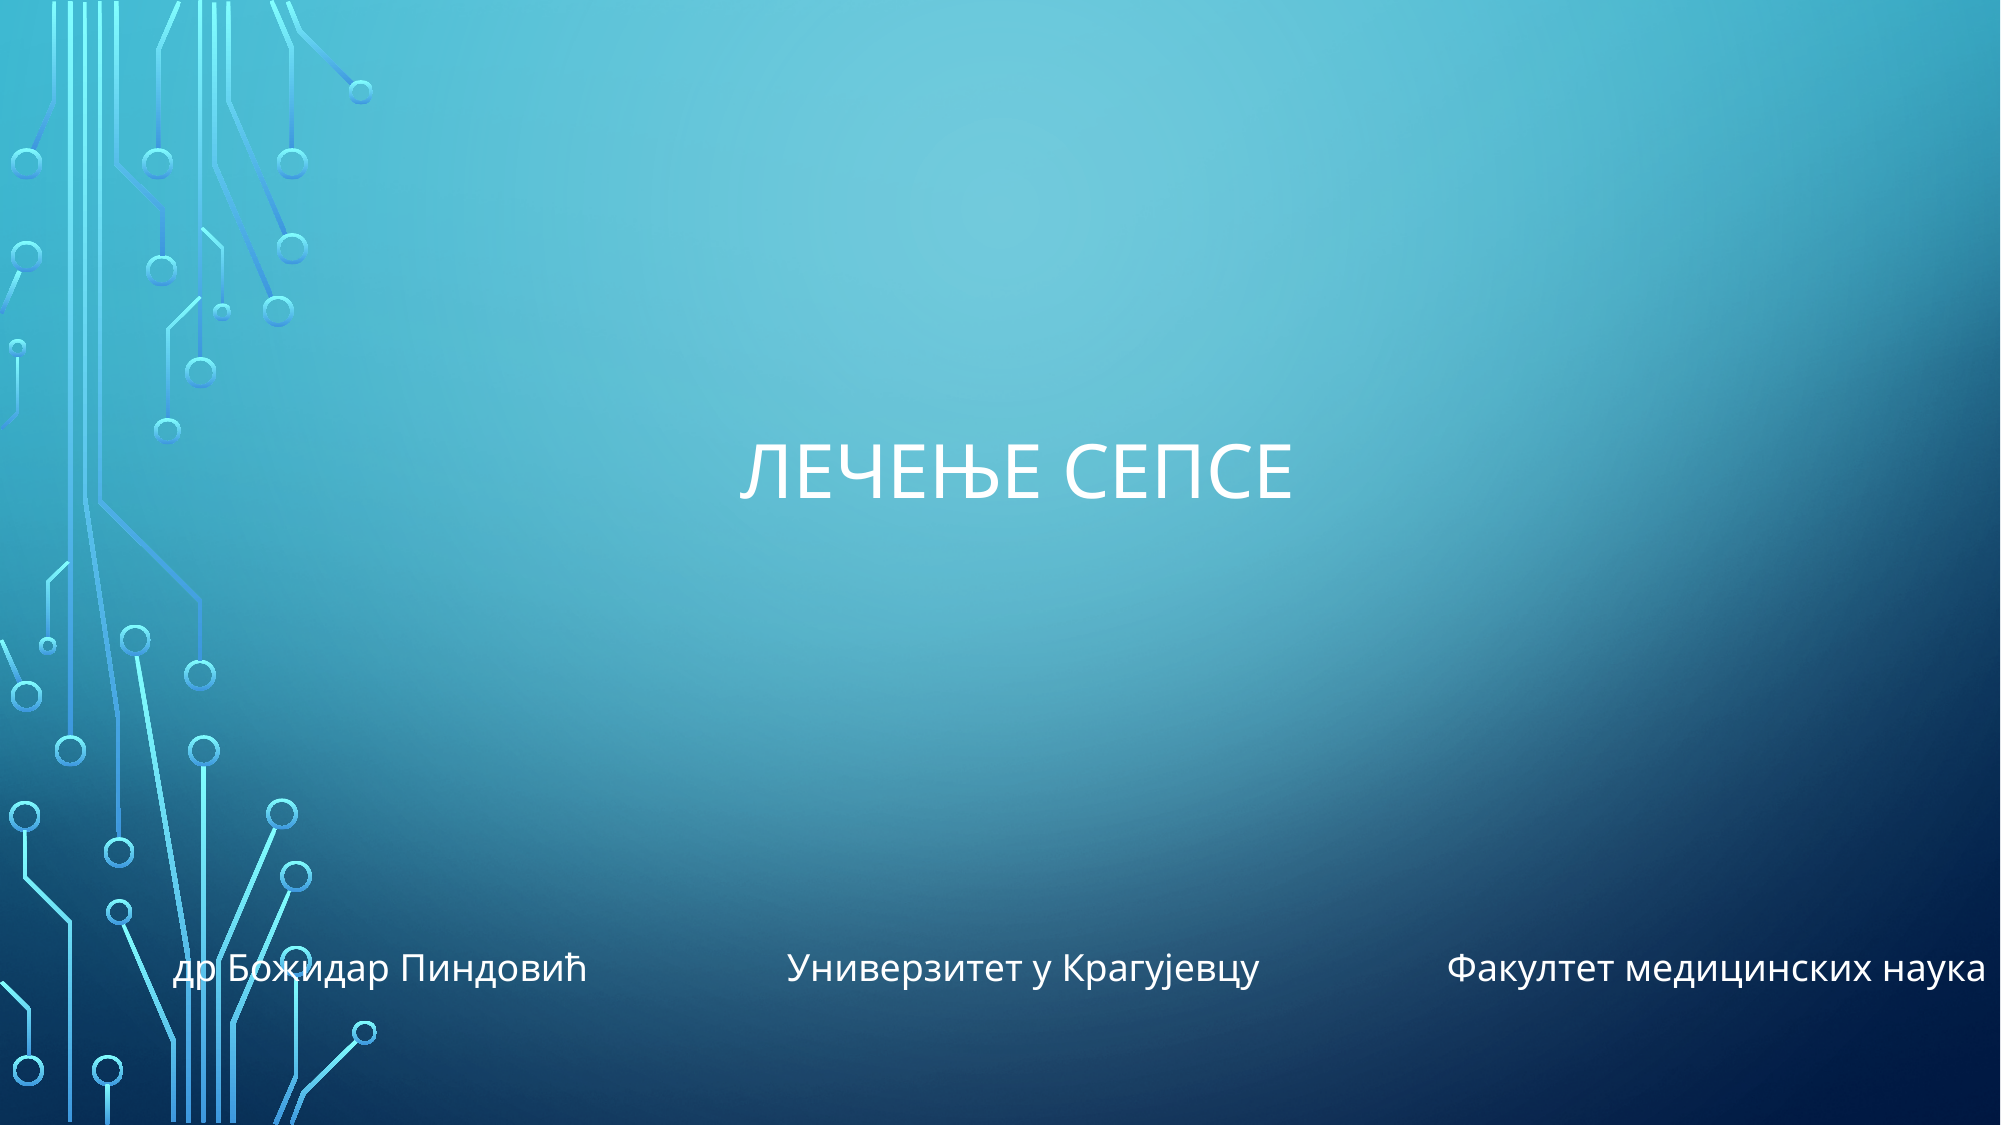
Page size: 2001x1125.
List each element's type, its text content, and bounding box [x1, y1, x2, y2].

text_box Факултет медицинских наука [1432, 936, 2000, 997]
text_box др Божидар Пиндовић [157, 936, 604, 997]
text_box Универзитет у Крагујевцу [772, 936, 1275, 997]
title лечење Сепсе [72, 299, 1965, 522]
